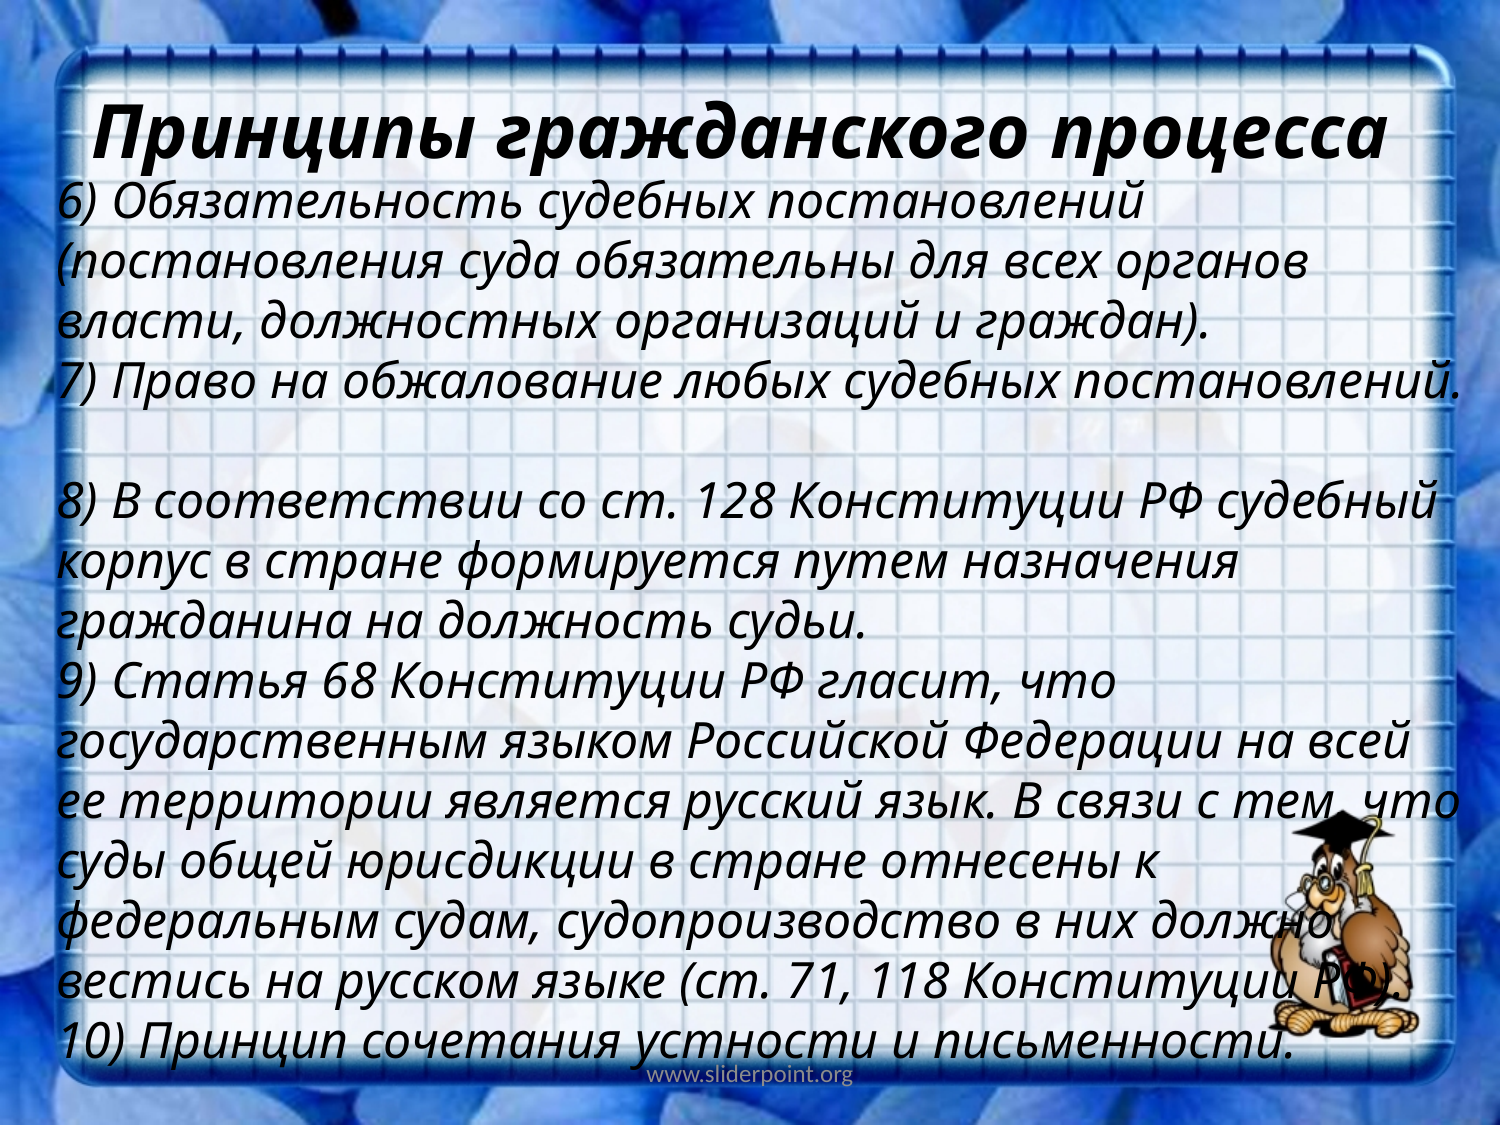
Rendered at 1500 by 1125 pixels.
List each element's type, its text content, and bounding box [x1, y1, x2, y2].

text_box 6) Обязательность судебных постановлений (постановления суда обязательны для всех органов власти, должностных организаций и граждан). 7) Право на обжалование любых судебных постановлений. 8) В соответствии со ст. 128 Конституции РФ судебный корпус в стране формируется путем назначения гражданина на должность судьи. 9) Статья 68 Конституции РФ гласит, что государственным языком Российской Федерации на всей ее территории является русский язык. В связи с тем, что суды общей юрисдикции в стране отнесены к федеральным судам, судопроизводство в них должно вестись на русском языке (ст. 71, 118 Конституции РФ). 10) Принцип сочетания устности и письменности. [41, 160, 1483, 1076]
picture [0, 0, 1500, 1125]
footer www.sliderpoint.org [512, 1042, 988, 1103]
title Принципы гражданского процесса [65, 34, 1416, 160]
